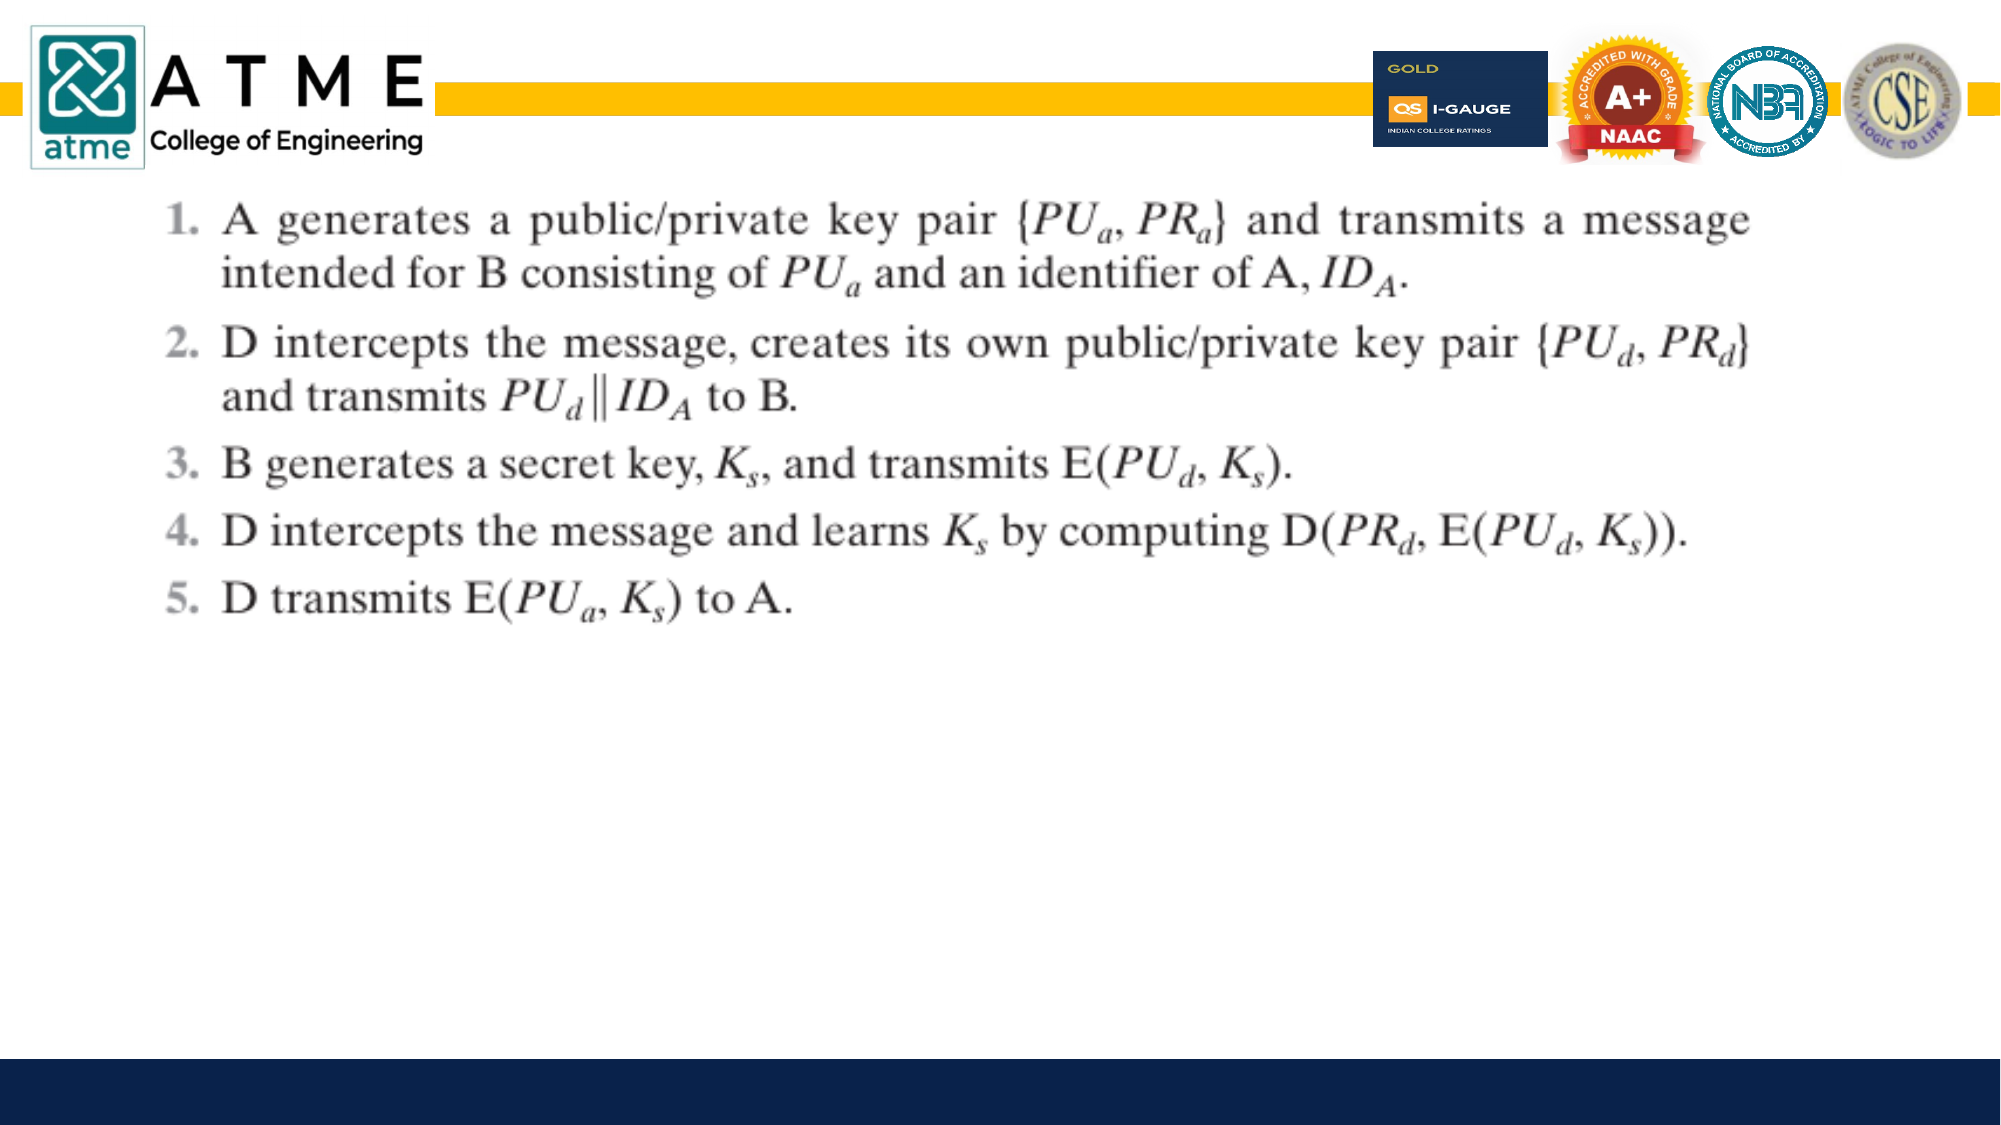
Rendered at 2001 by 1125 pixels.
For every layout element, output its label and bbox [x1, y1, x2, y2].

picture [1840, 26, 1968, 176]
picture [22, 15, 1828, 667]
picture [0, 1059, 2001, 1125]
